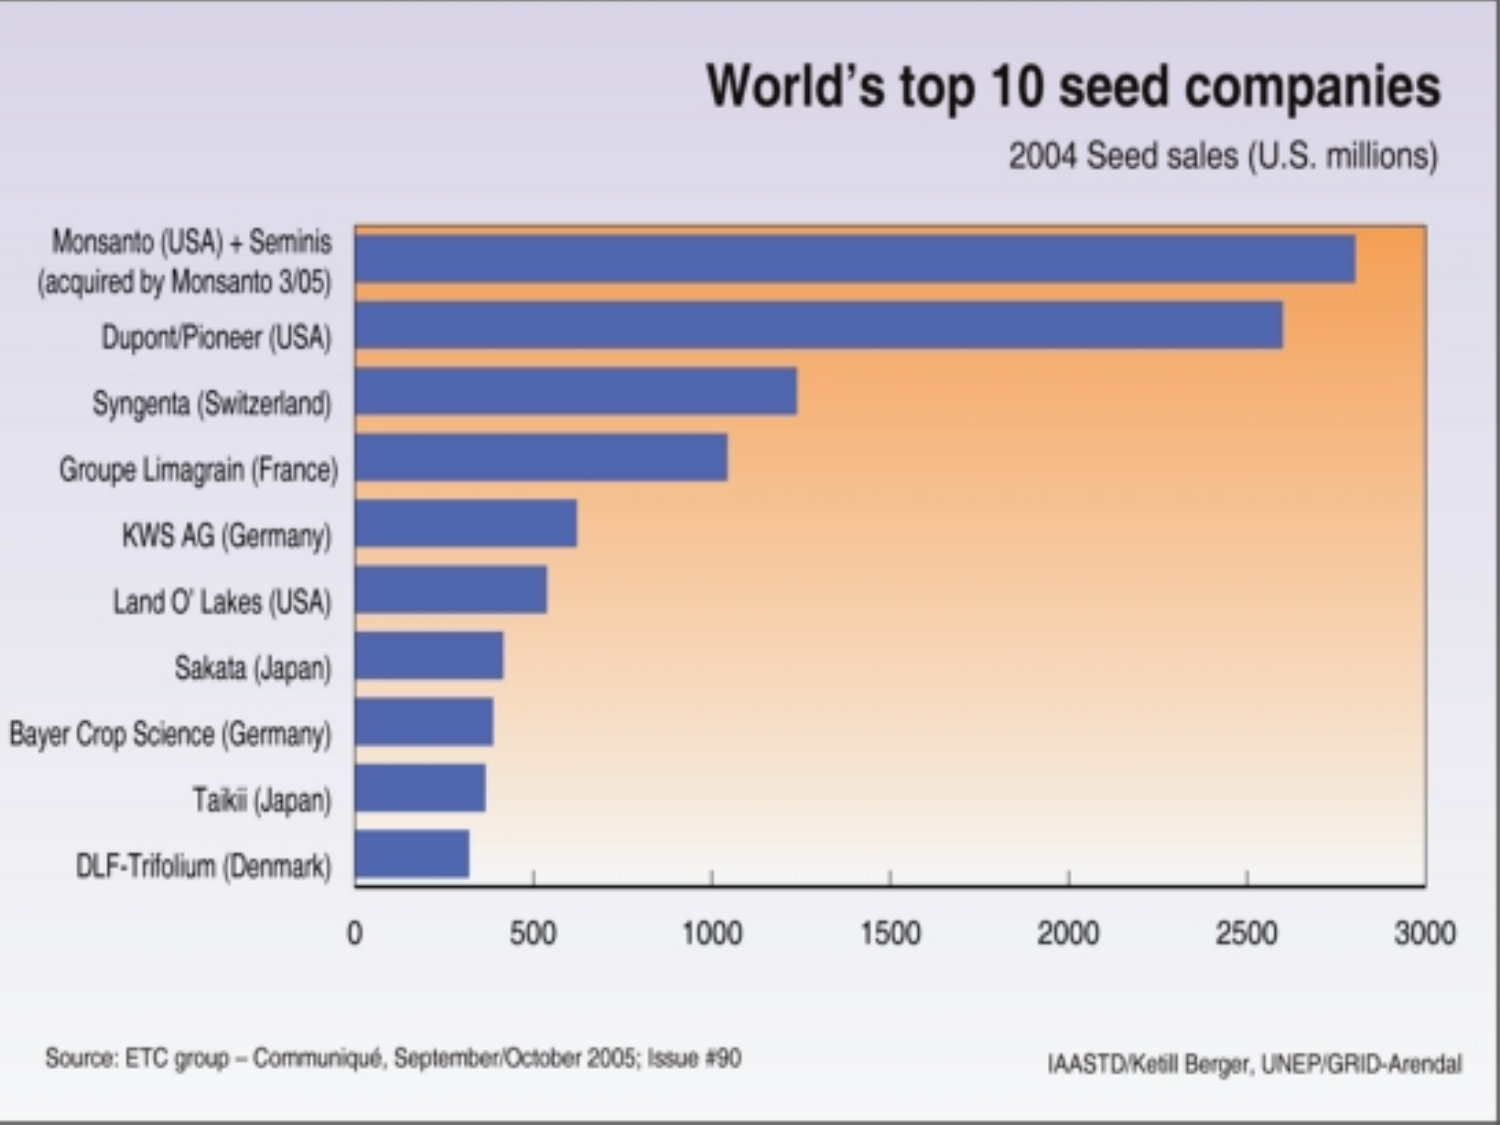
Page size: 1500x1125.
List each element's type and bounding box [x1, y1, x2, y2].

list [0, 0, 1500, 1125]
